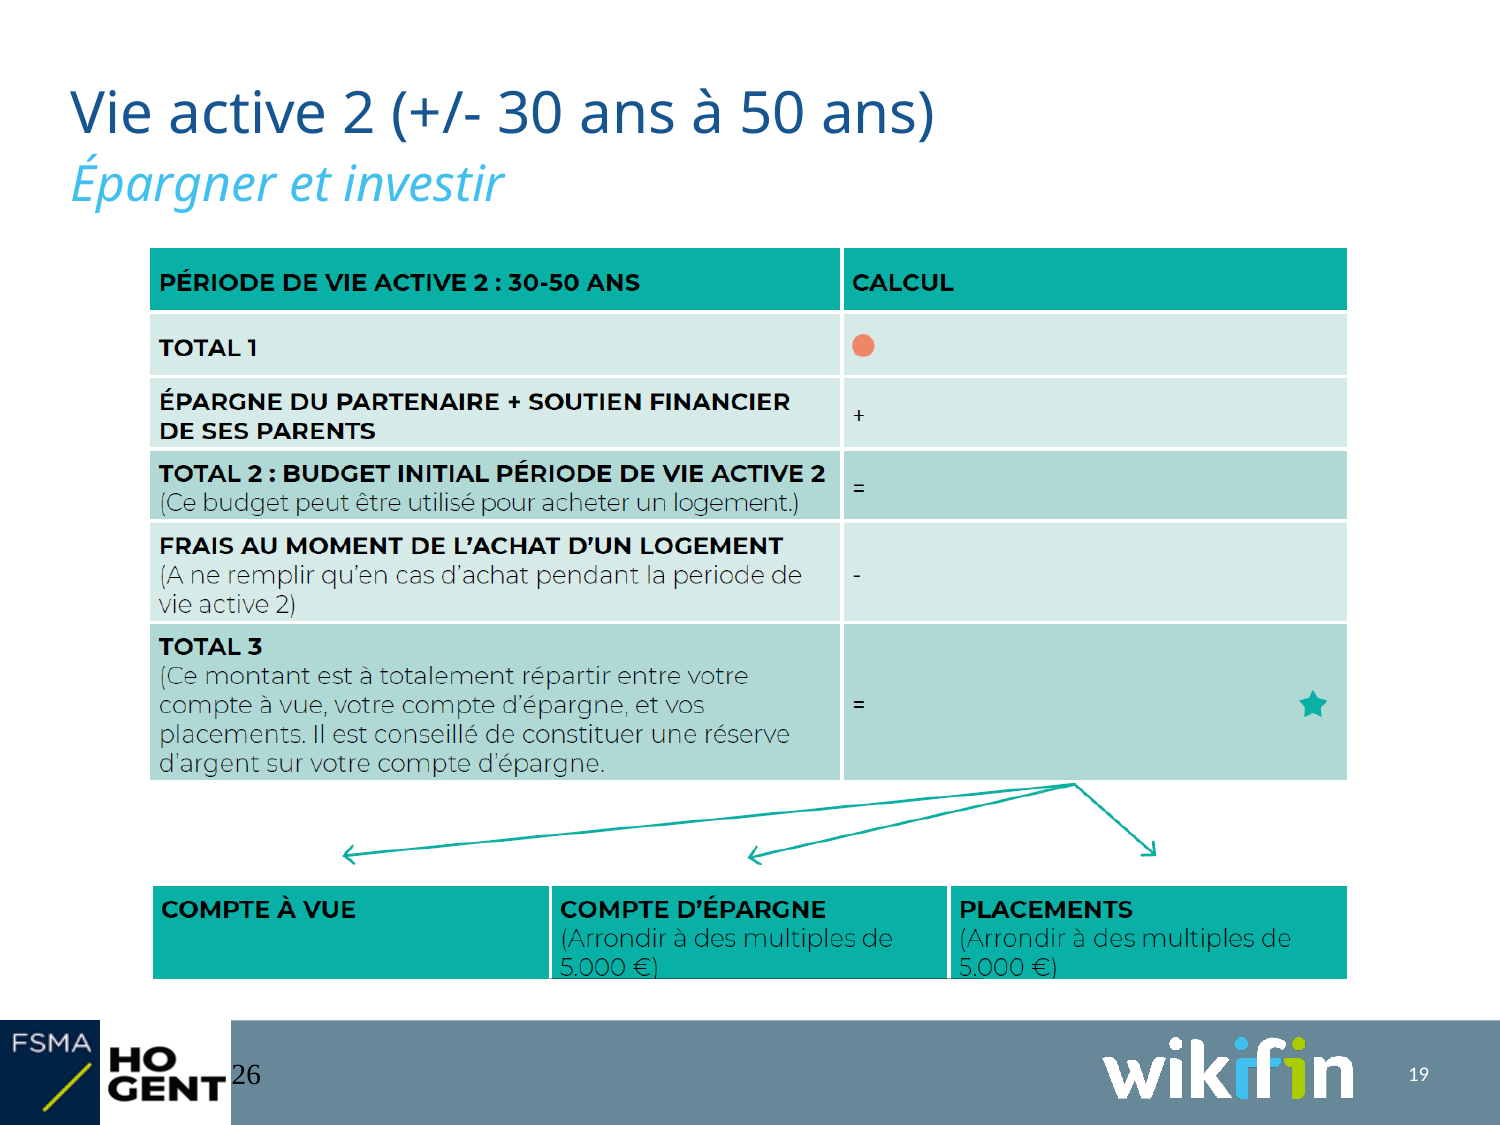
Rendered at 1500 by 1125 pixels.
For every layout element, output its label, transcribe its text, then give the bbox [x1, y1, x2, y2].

title Vie active 2 (+/- 30 ans à 50 ans) Épargner et investir [70, 78, 1425, 220]
picture [1102, 1037, 1353, 1099]
slide_number 19 [1355, 1020, 1430, 1125]
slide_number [231, 1020, 396, 1125]
picture [147, 241, 1349, 980]
picture [0, 1019, 231, 1125]
